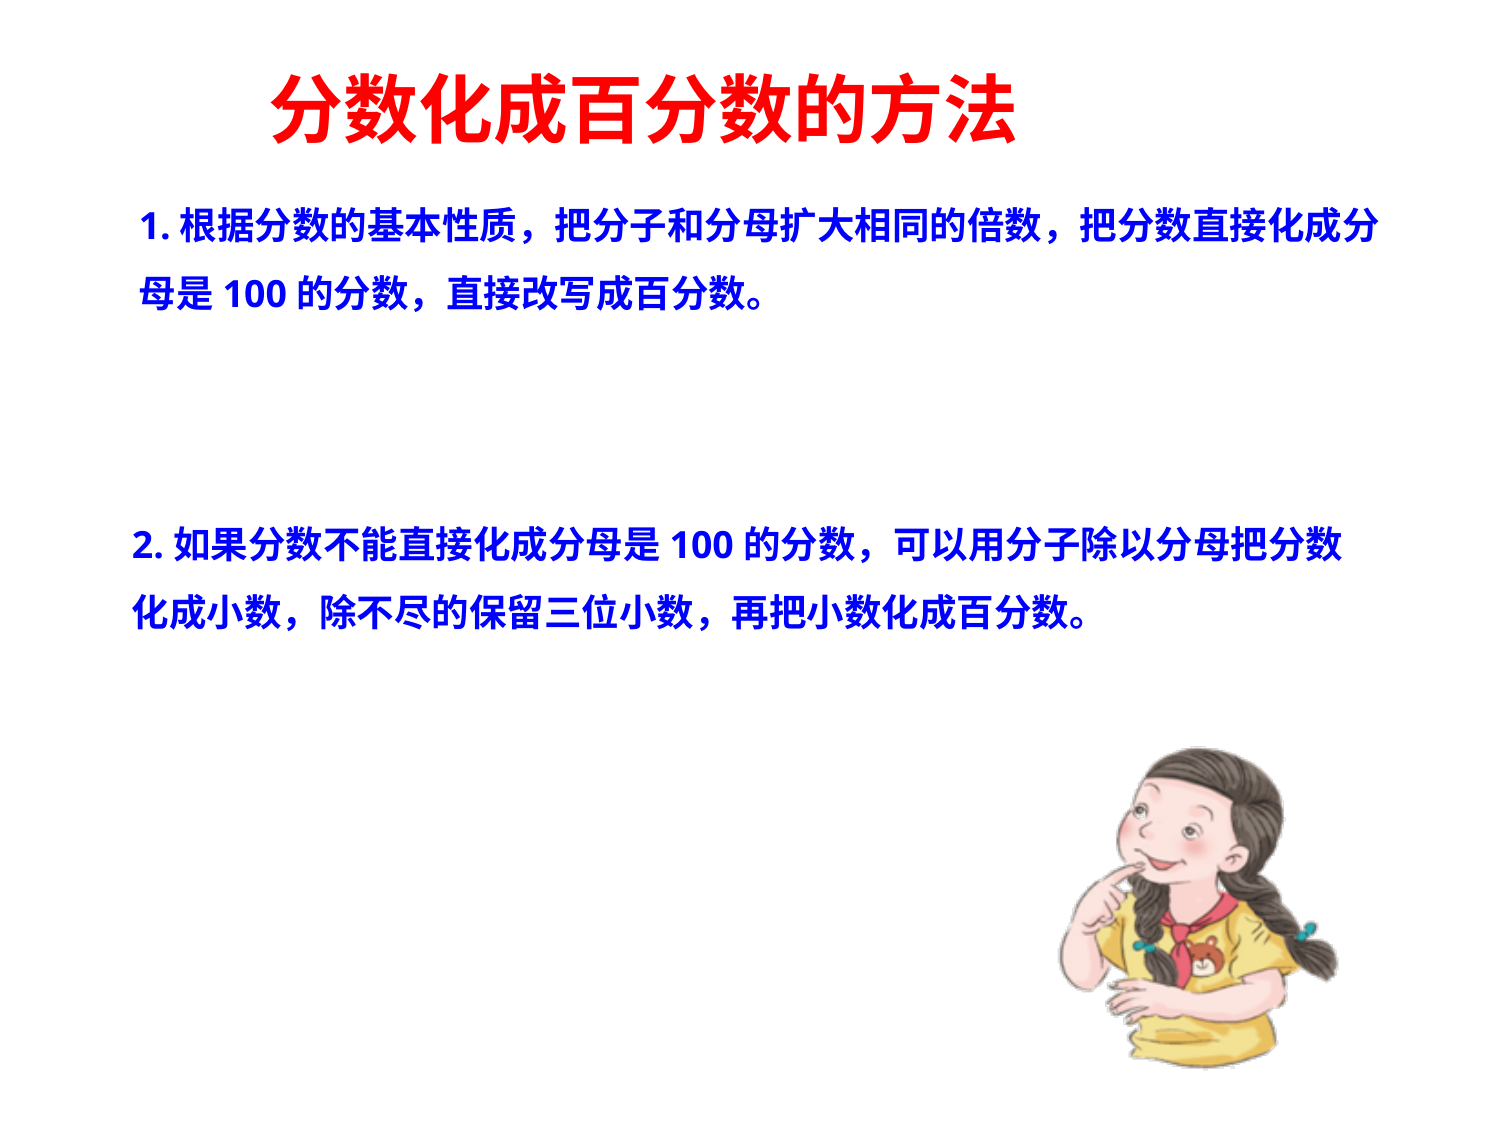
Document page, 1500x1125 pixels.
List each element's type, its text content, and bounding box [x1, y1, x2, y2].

text_box 1.根据分数的基本性质，把分子和分母扩大相同的倍数，把分数直接化成分母是100的分数，直接改写成百分数。 [123, 172, 1400, 323]
text_box 2.如果分数不能直接化成分母是100的分数，可以用分子除以分母把分数化成小数，除不尽的保留三位小数，再把小数化成百分数。 [117, 491, 1388, 642]
text_box 分数化成百分数的方法 [253, 54, 1227, 160]
picture [1054, 718, 1353, 1095]
